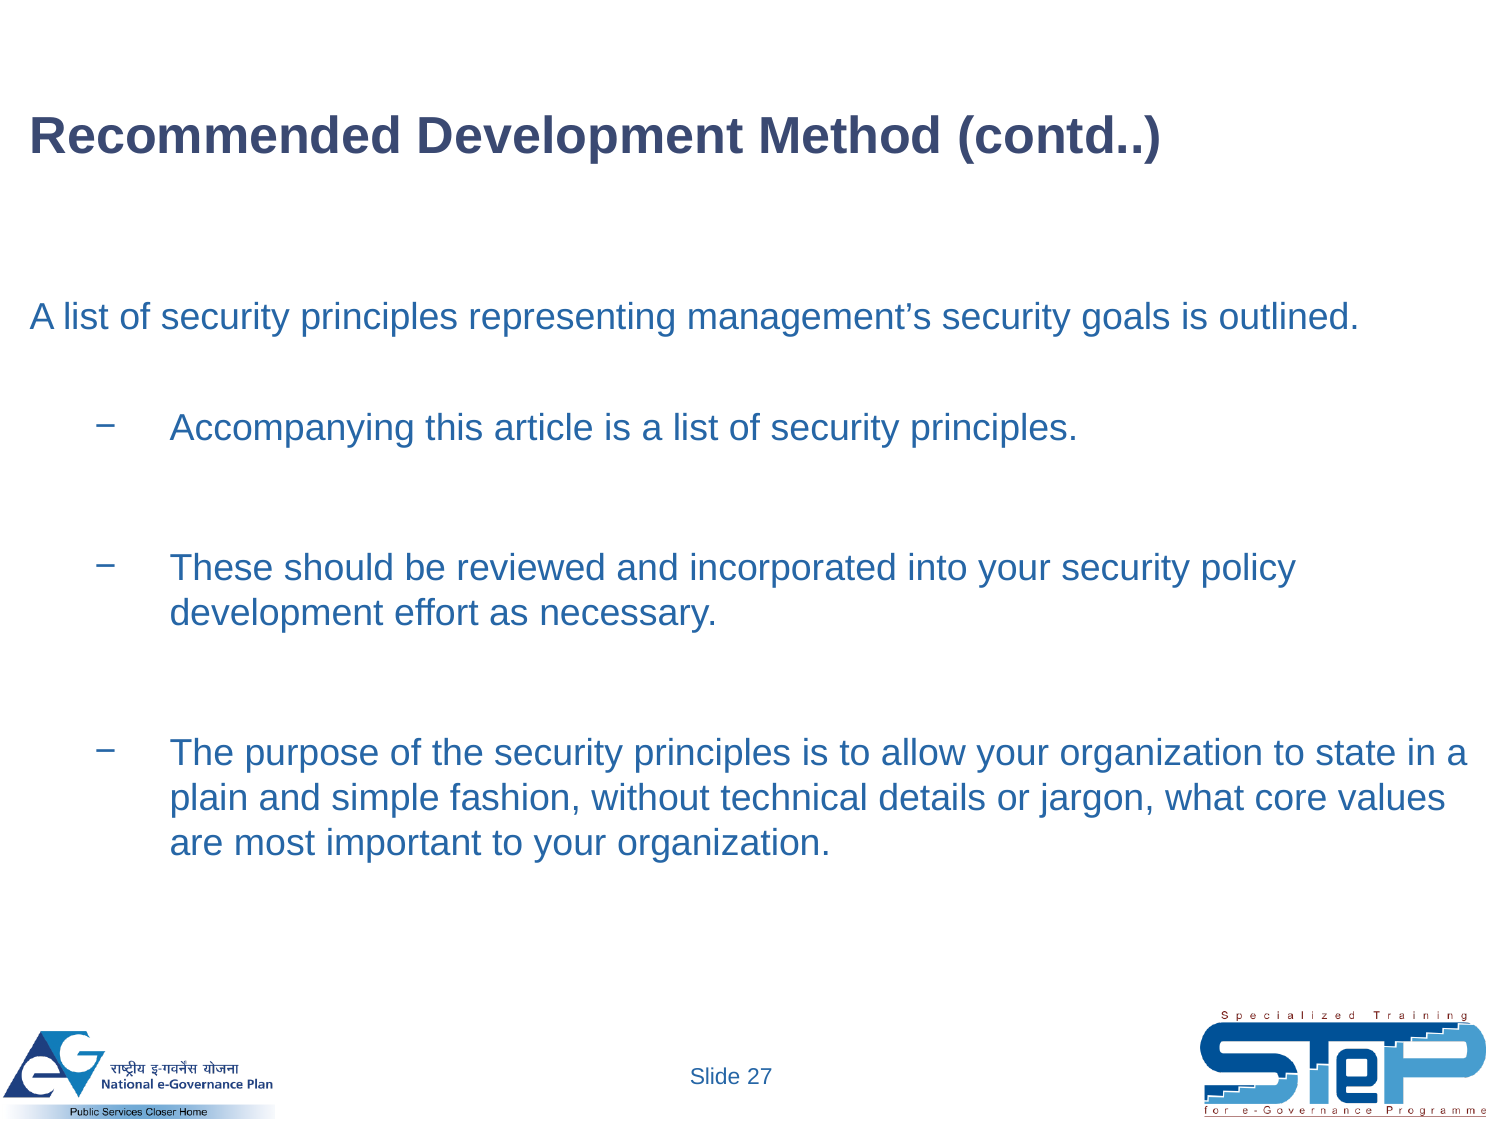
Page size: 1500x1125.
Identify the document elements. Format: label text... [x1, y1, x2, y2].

picture [2, 1031, 275, 1119]
picture [1200, 1011, 1486, 1117]
list A list of security principles representing management’s security goals is outlined. Accompanying this article is a list of security principles. These should be reviewed and incorporated into your security policy development effort as necessary. The purpose of the security principles is to allow your organization to state in a plain and simple fashion, without technical details or jargon, what core values are most important to your organization. [29, 291, 1470, 1001]
title Recommended Development Method (contd..) [29, 101, 1470, 226]
